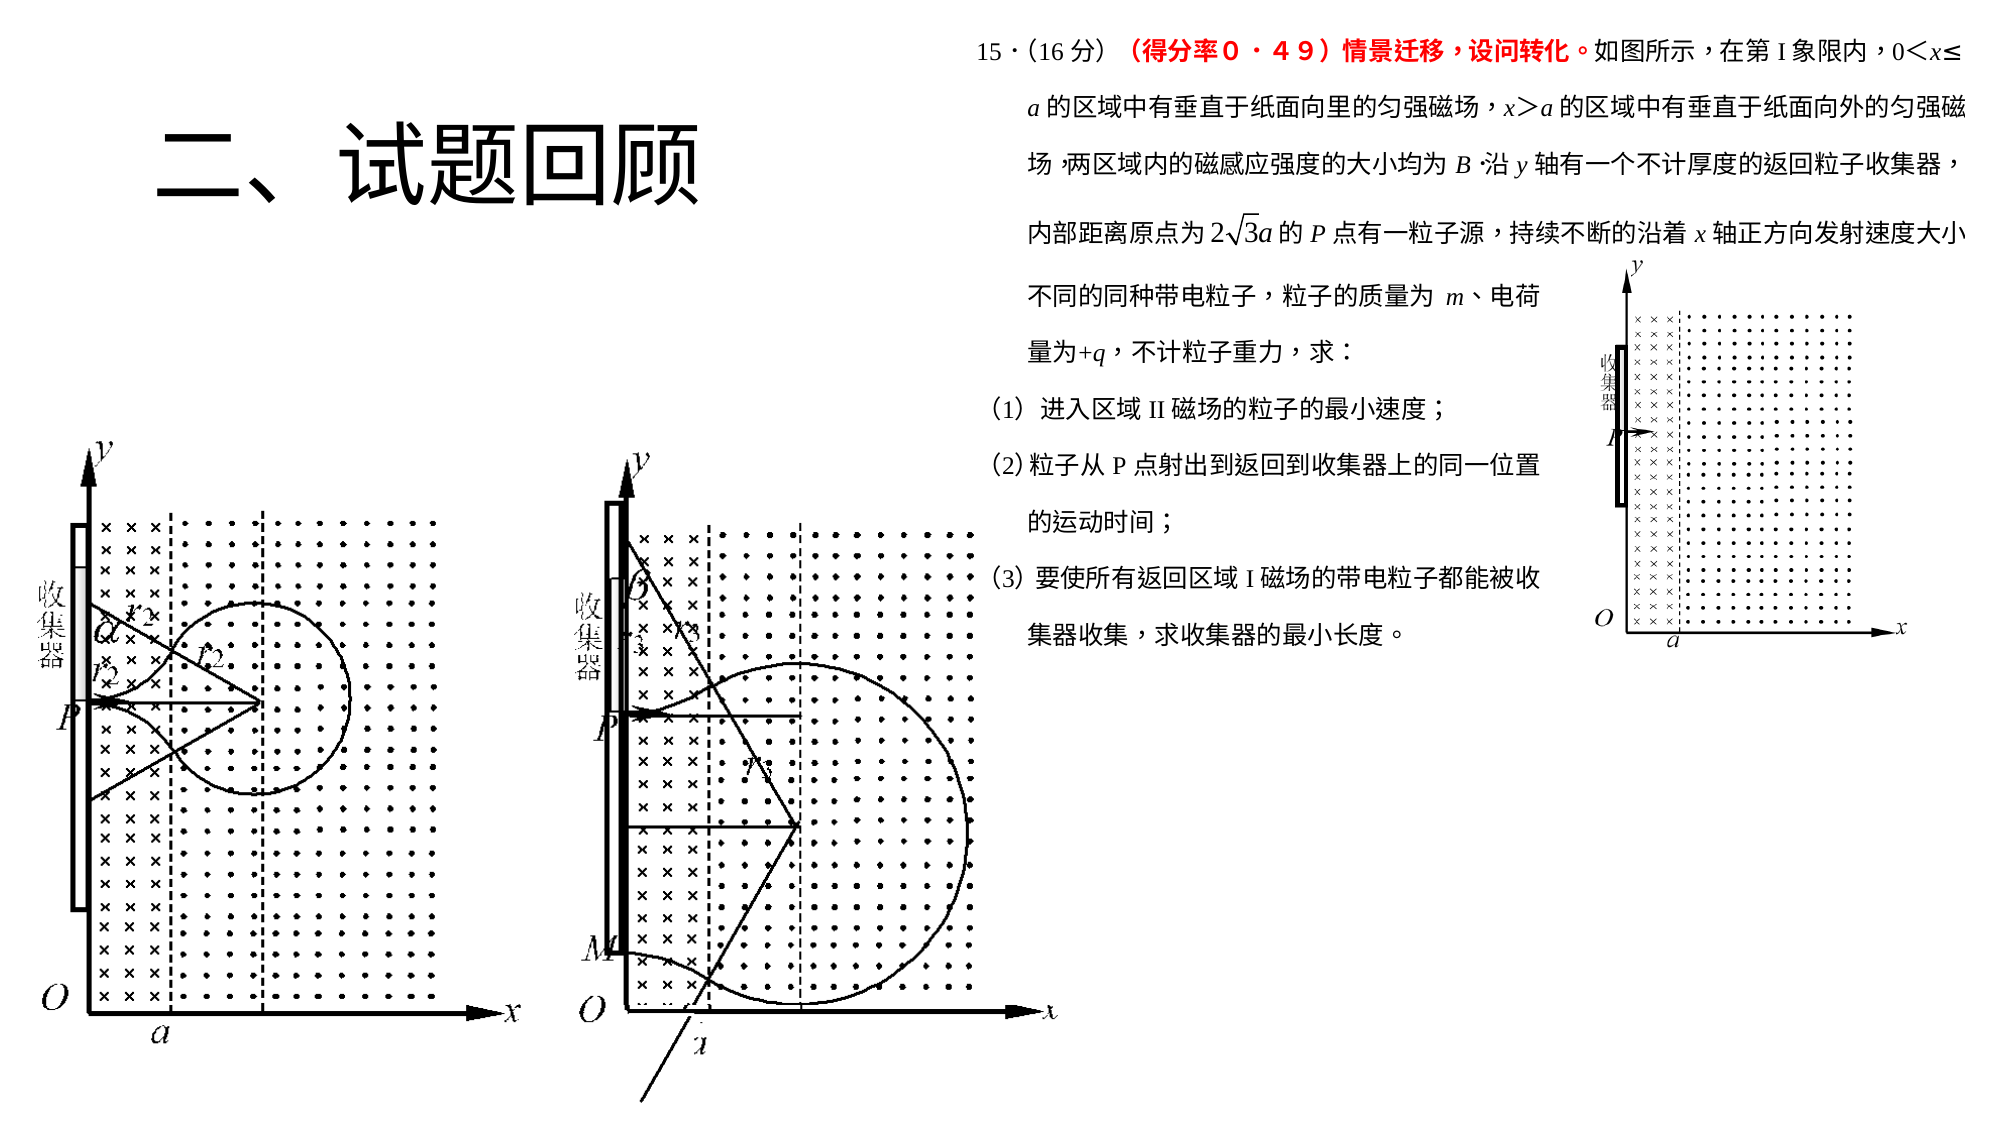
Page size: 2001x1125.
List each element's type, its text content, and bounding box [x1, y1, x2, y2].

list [25, 411, 1088, 1125]
title 二、试题回顾 [137, 59, 976, 278]
picture [976, 22, 1965, 665]
